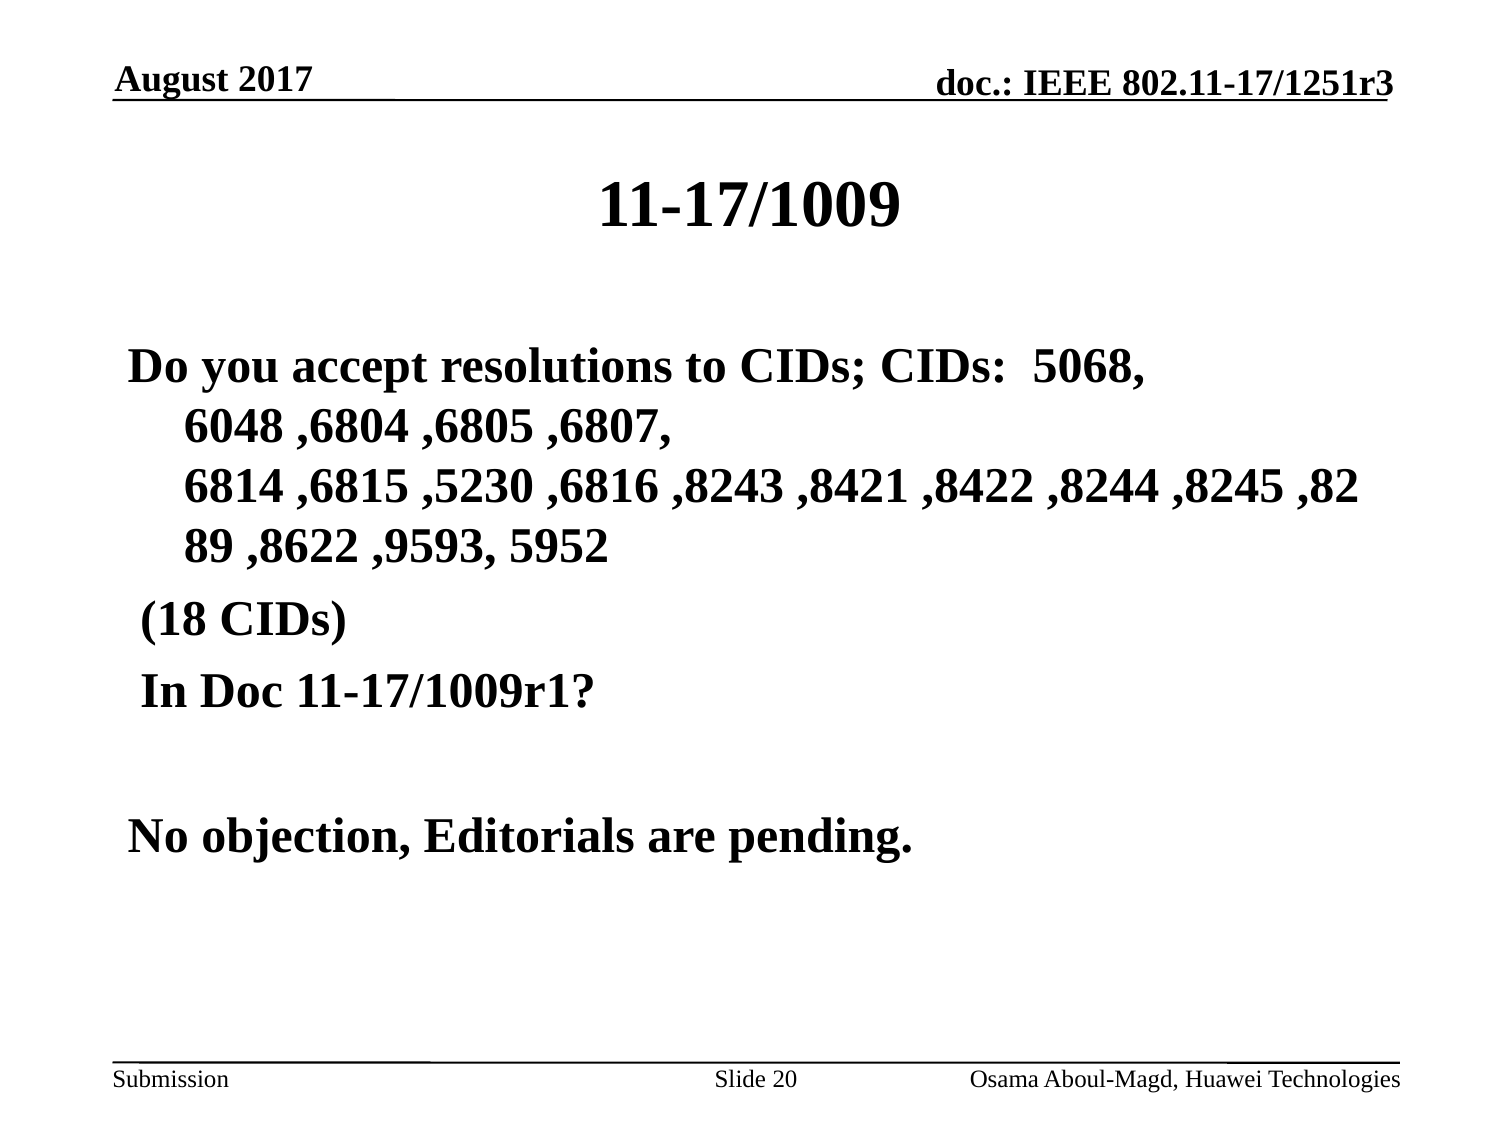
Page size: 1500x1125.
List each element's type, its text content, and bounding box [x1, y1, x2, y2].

slide_number Slide 20 [712, 1061, 800, 1123]
list Do you accept resolutions to CIDs; CIDs: 5068, 6048 ,6804 ,6805 ,6807, 6814 ,6815 ,5230 ,6816 ,8243 ,8421 ,8422 ,8244 ,8245 ,8289 ,8622 ,9593, 5952 (18 CIDs) In Doc 11-17/1009r1? No objection, Editorials are pending. [112, 324, 1388, 1000]
footer Osama Aboul-Magd, Huawei Technologies [878, 1061, 1402, 1093]
title 11-17/1009 [112, 112, 1388, 288]
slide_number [114, 54, 423, 100]
